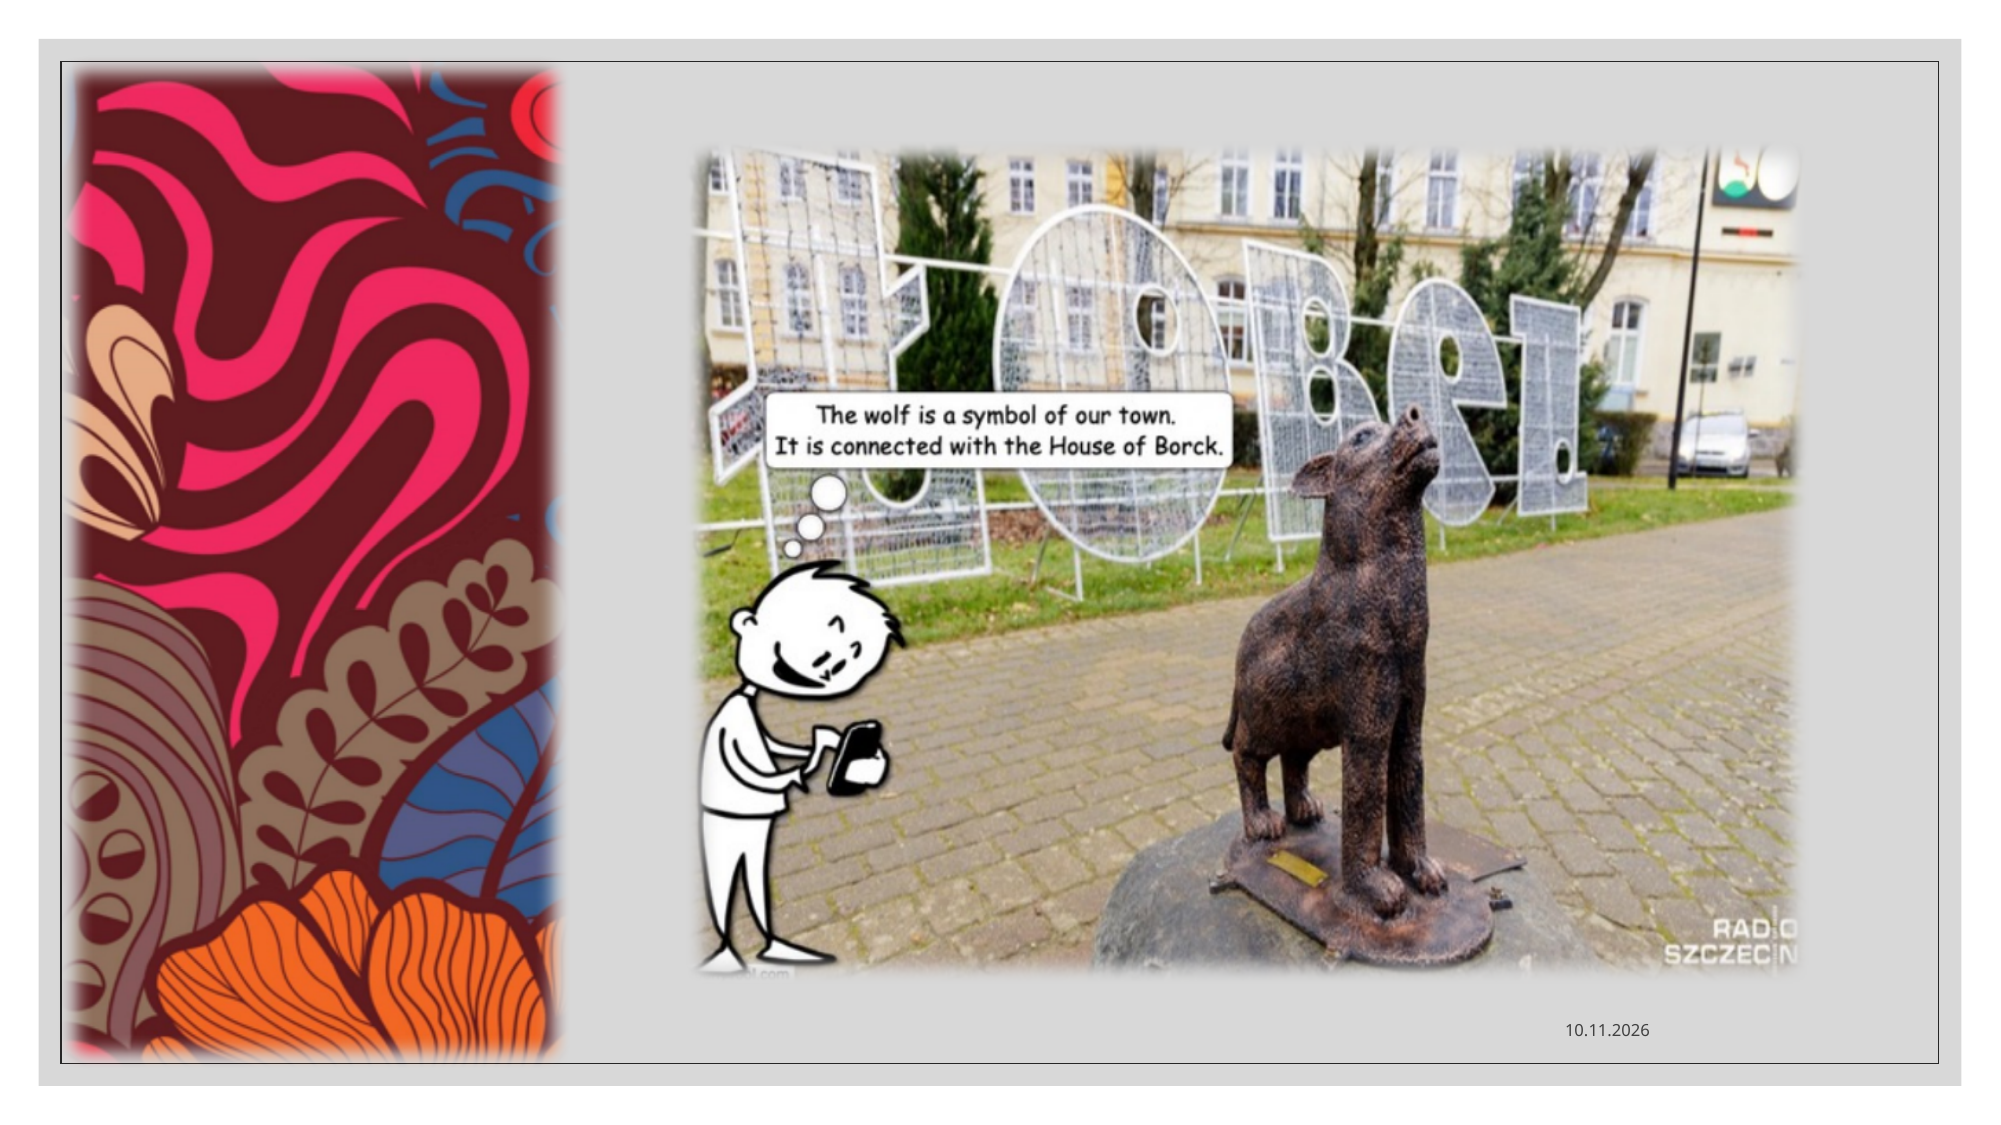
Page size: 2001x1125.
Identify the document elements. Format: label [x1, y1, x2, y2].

slide_number [1190, 992, 1665, 1050]
picture [686, 141, 1809, 984]
picture [58, 55, 571, 1070]
